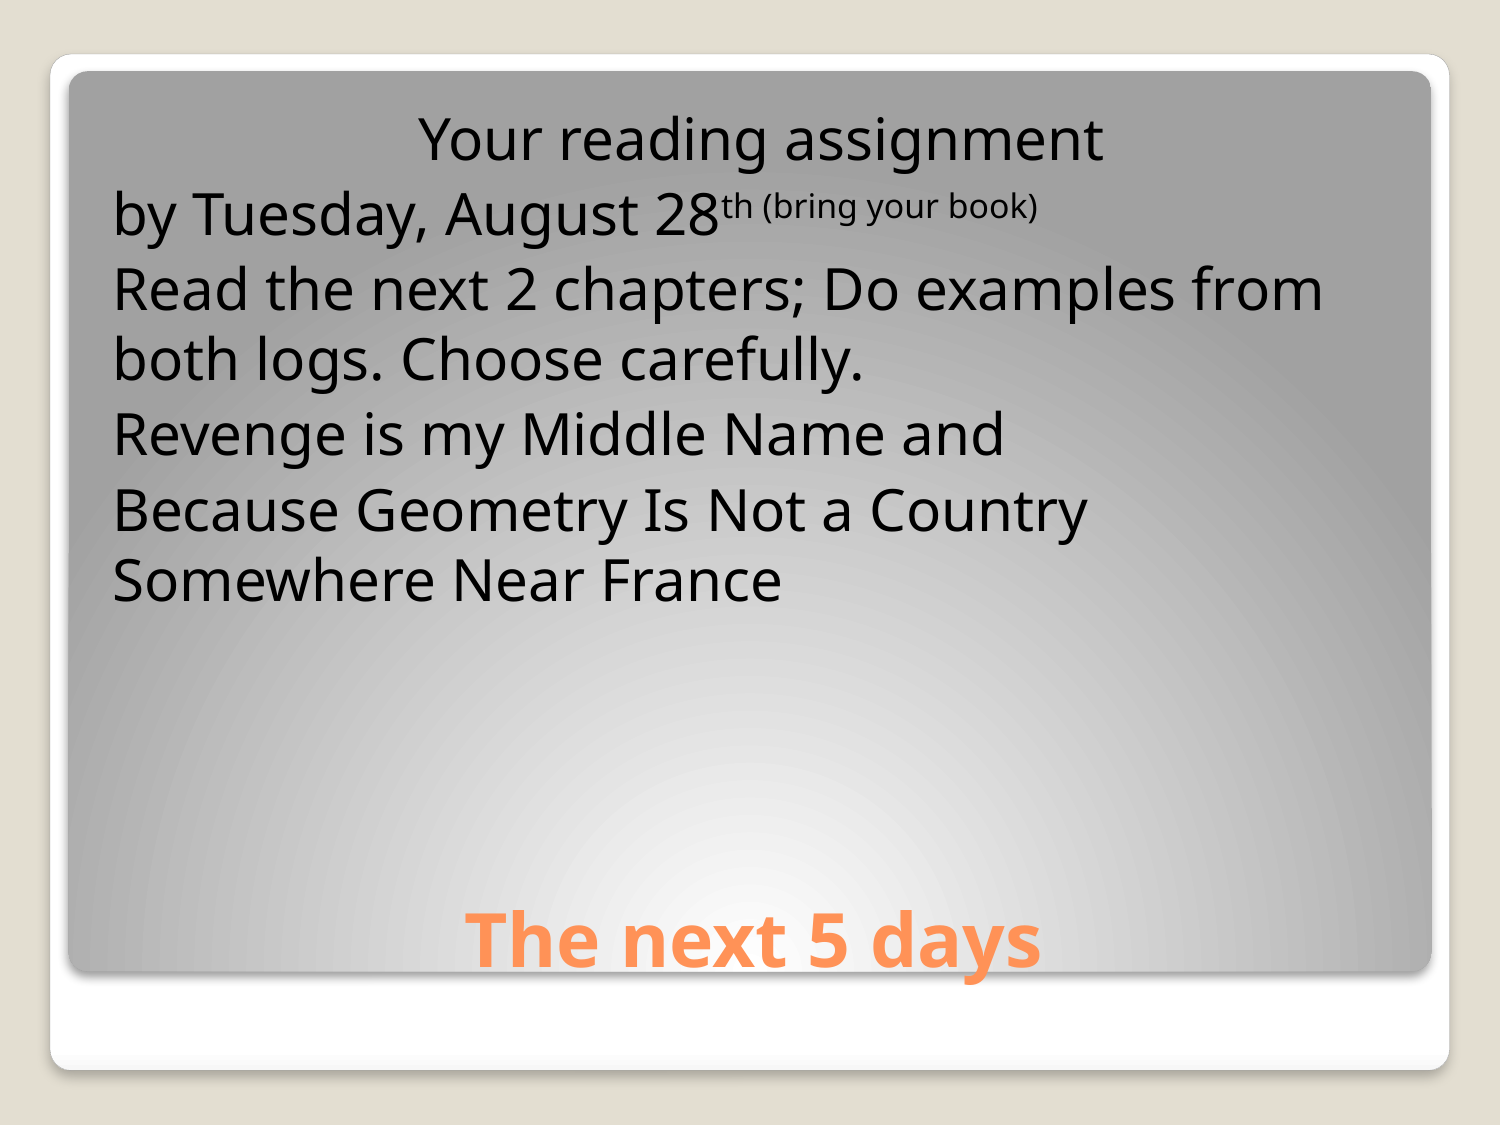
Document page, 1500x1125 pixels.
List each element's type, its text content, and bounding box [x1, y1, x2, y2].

list Your reading assignment by Tuesday, August 28th (bring your book) Read the next 2 chapters; Do examples from both logs. Choose carefully. Revenge is my Middle Name and Because Geometry Is Not a Country Somewhere Near France [82, 86, 1425, 774]
title The next 5 days [82, 817, 1425, 990]
